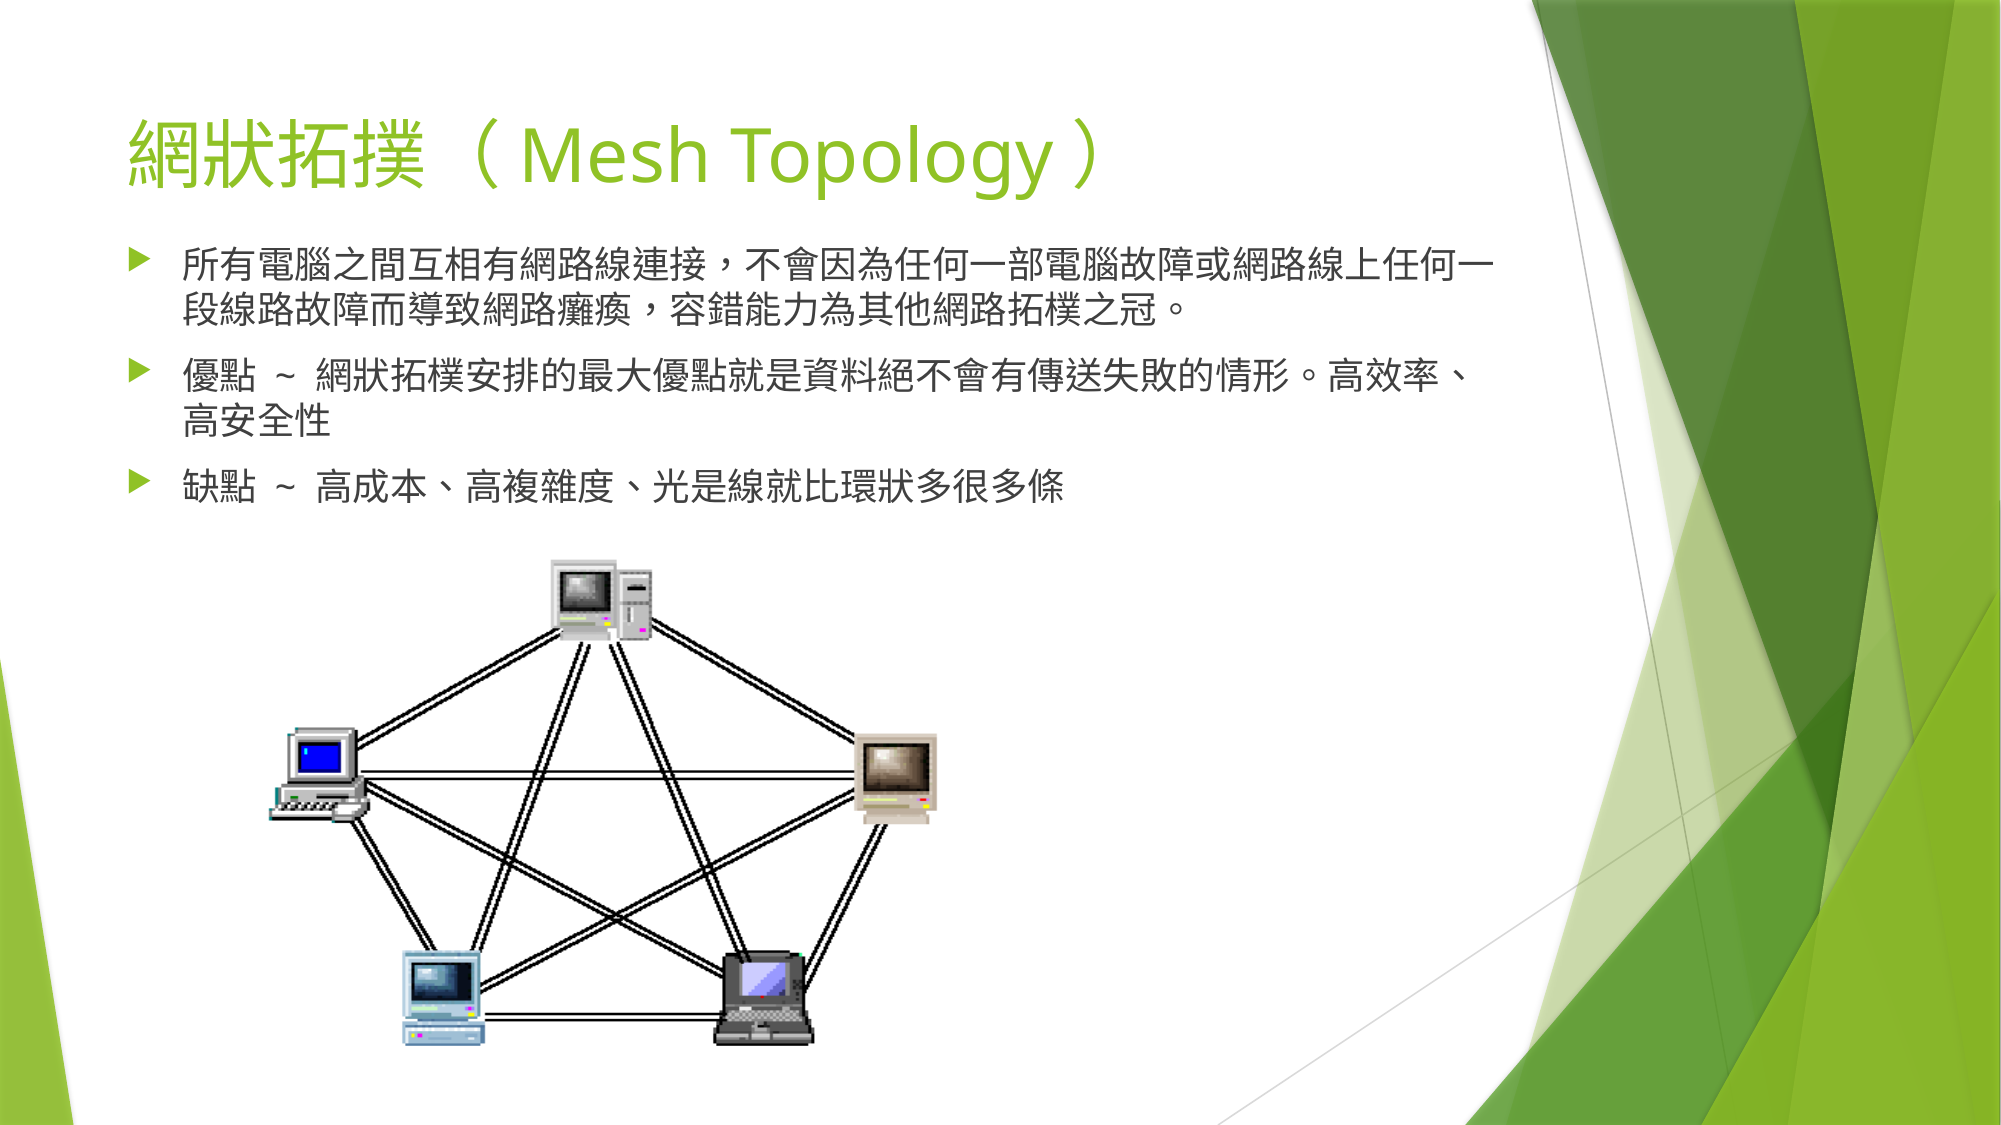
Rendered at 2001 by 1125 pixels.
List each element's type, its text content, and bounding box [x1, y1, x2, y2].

title 網狀拓撲（Mesh Topology） [111, 99, 1522, 233]
picture [257, 550, 955, 1058]
list 所有電腦之間互相有網路線連接，不會因為任何一部電腦故障或網路線上任何一段線路故障而導致網路癱瘓，容錯能力為其他網路拓樸之冠。 優點 ~ 網狀拓樸安排的最大優點就是資料絕不會有傳送失敗的情形。高效率、高安全性 缺點 ~ 高成本、高複雜度、光是線就比環狀多很多條 [111, 233, 1522, 992]
